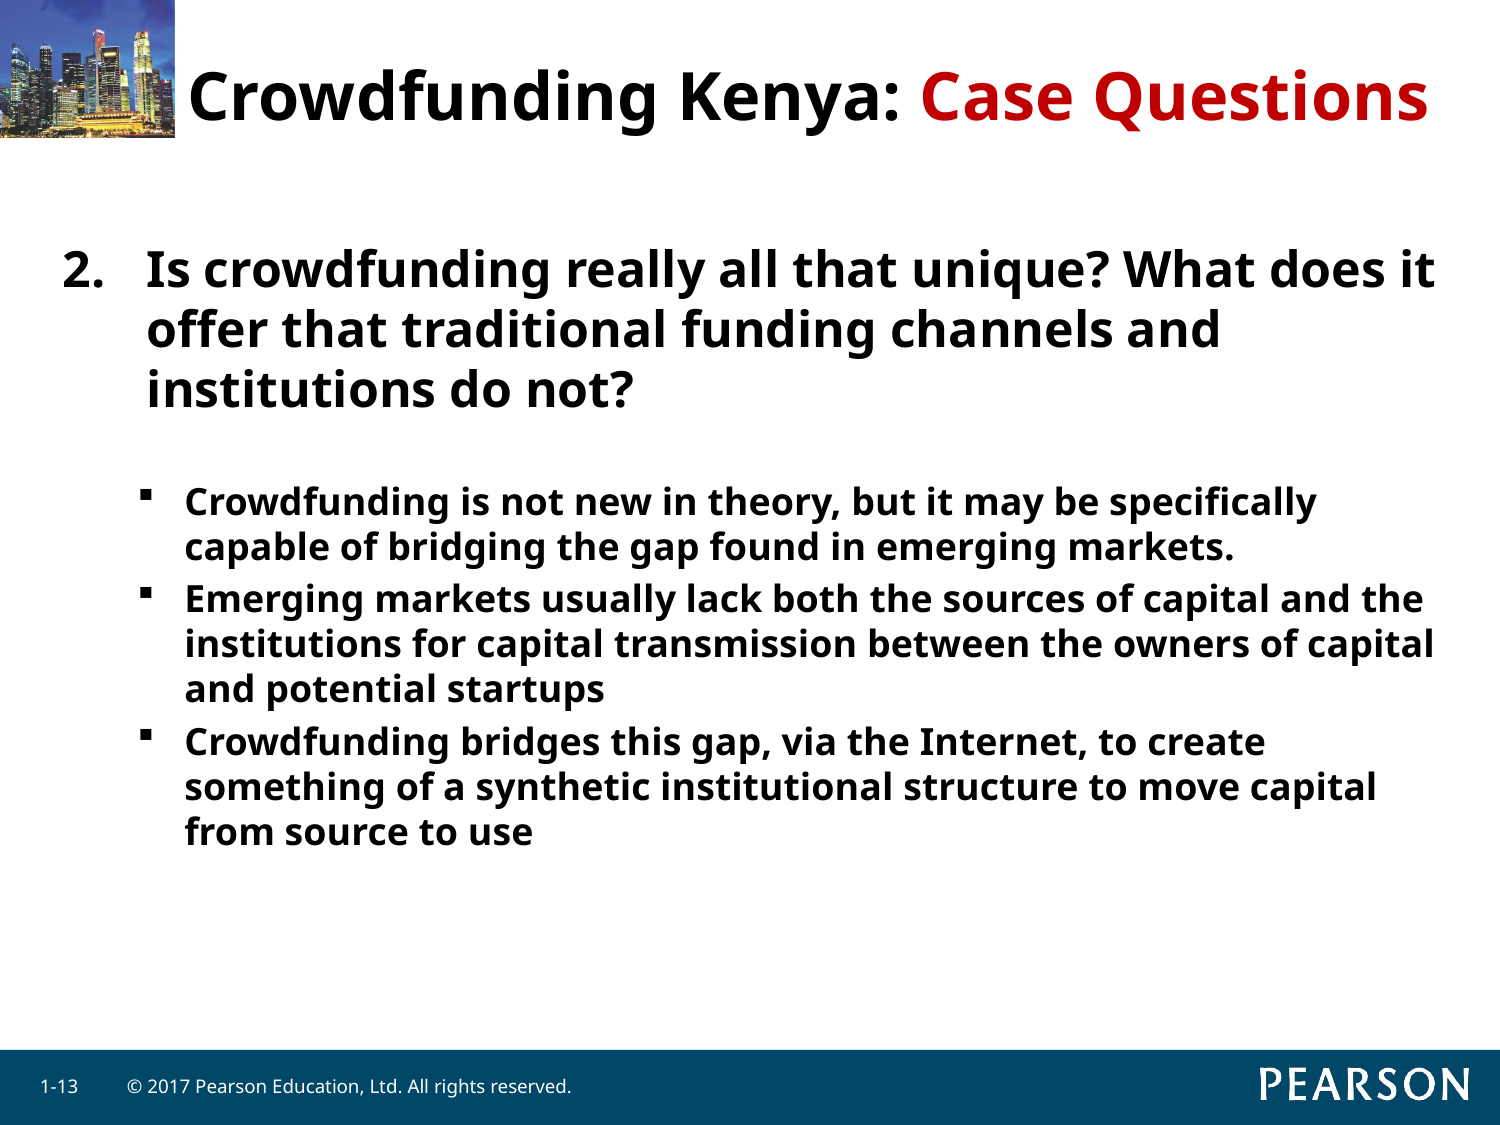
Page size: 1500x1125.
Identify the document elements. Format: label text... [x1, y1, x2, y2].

picture [0, 0, 175, 138]
title Crowdfunding Kenya: Case Questions [187, 0, 1450, 188]
list Is crowdfunding really all that unique? What does it offer that traditional funding channels and institutions do not? Crowdfunding is not new in theory, but it may be specifically capable of bridging the gap found in emerging markets. Emerging markets usually lack both the sources of capital and the institutions for capital transmission between the owners of capital and potential startups Crowdfunding bridges this gap, via the Internet, to create something of a synthetic institutional structure to move capital from source to use [62, 237, 1438, 1000]
